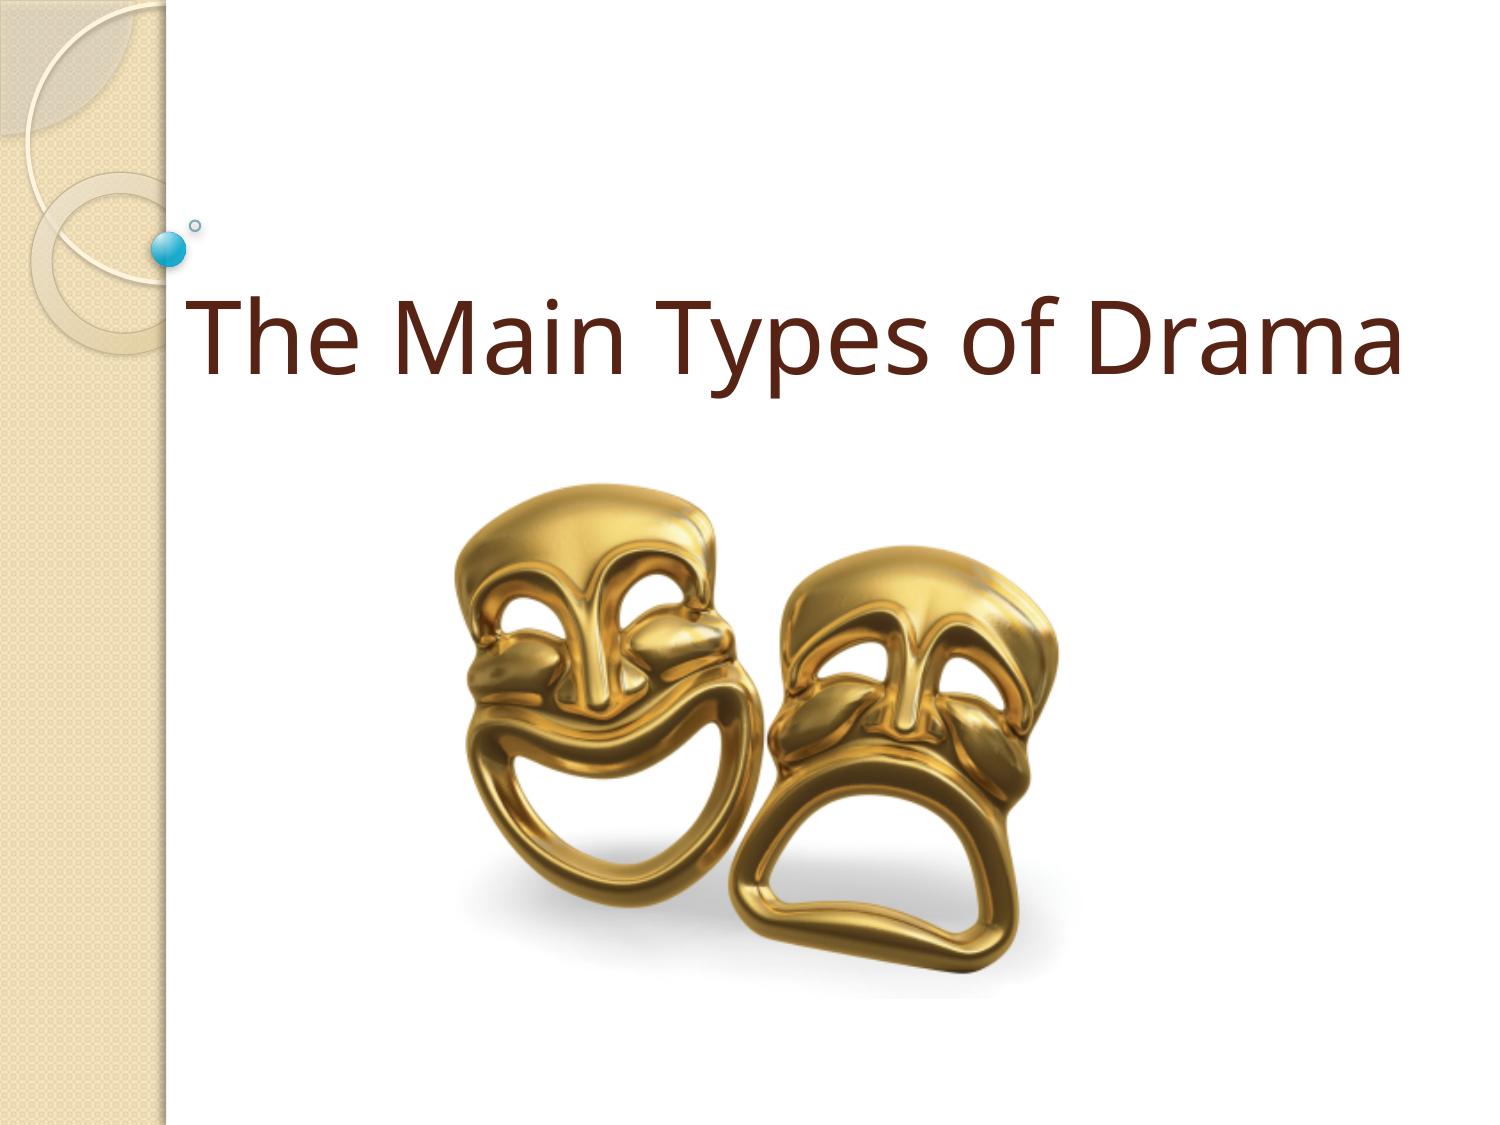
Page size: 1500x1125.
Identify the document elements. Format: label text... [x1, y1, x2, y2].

title The Main Types of Drama [159, 160, 1435, 402]
picture [408, 456, 1105, 1000]
